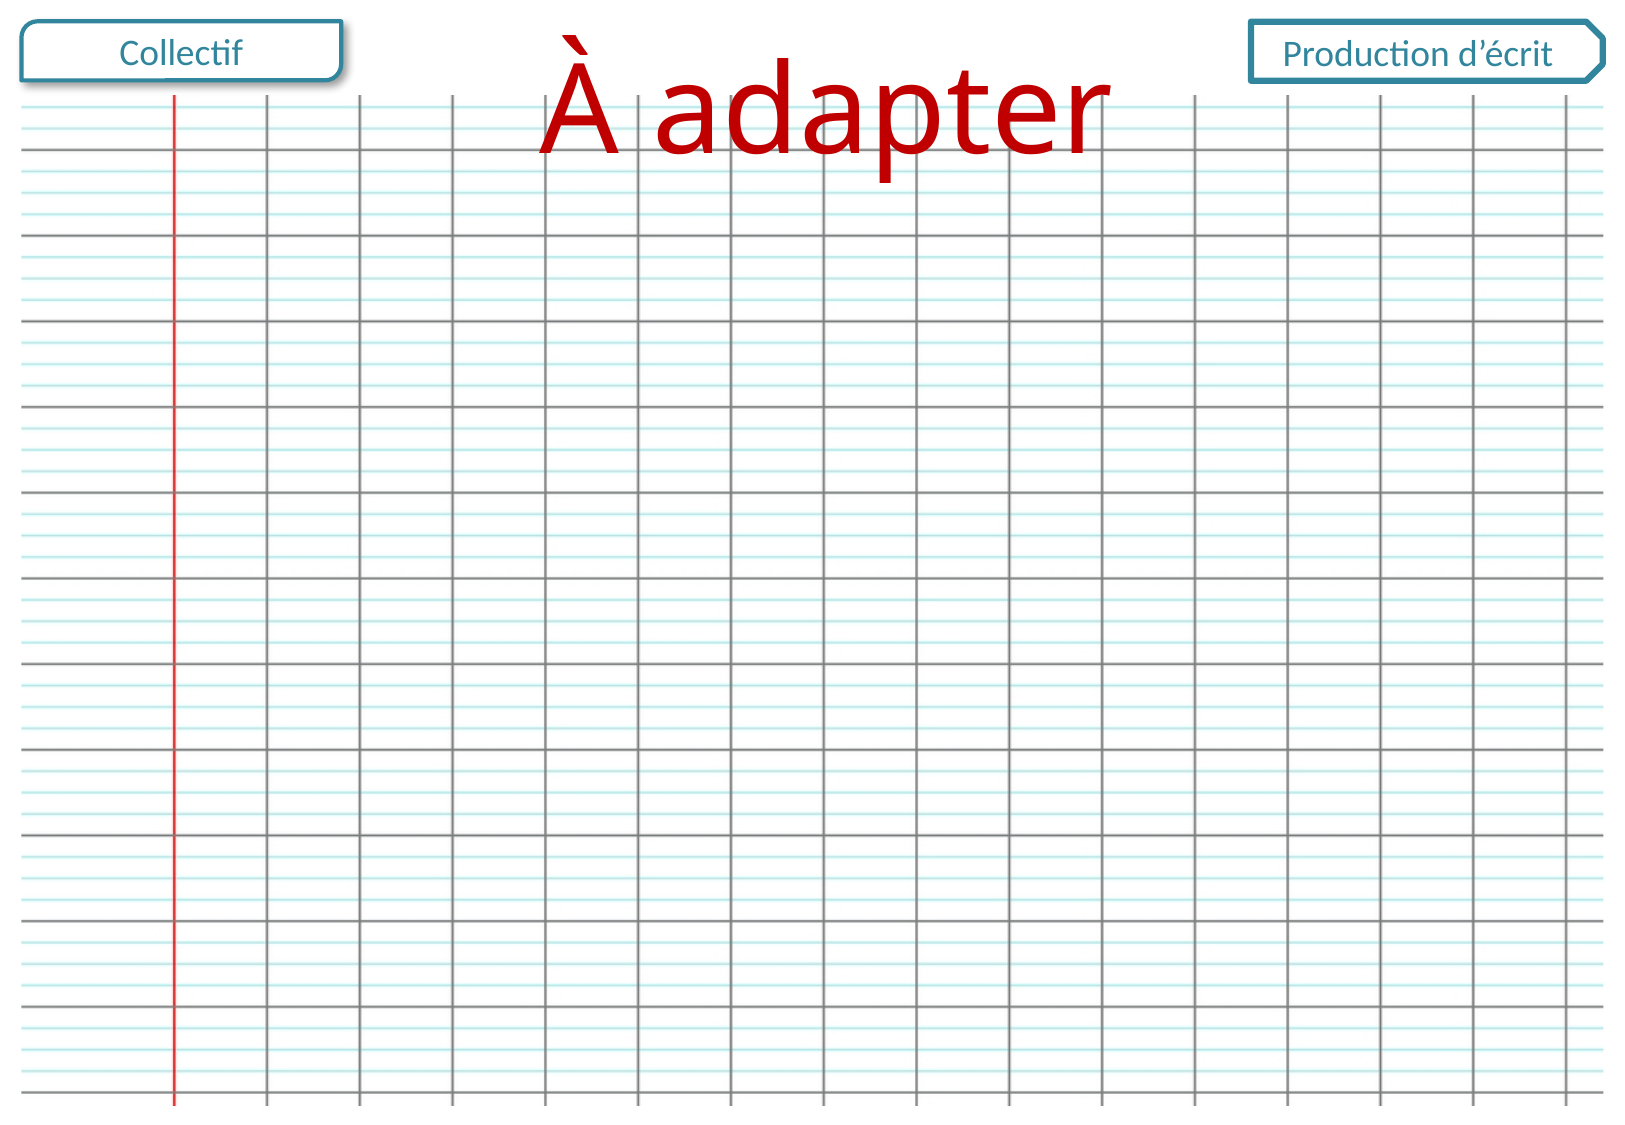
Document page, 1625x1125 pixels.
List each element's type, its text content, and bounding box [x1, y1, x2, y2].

list Production d’écrit [1251, 21, 1585, 81]
text_box À adapter [524, 21, 1225, 186]
picture [21, 95, 1604, 1106]
